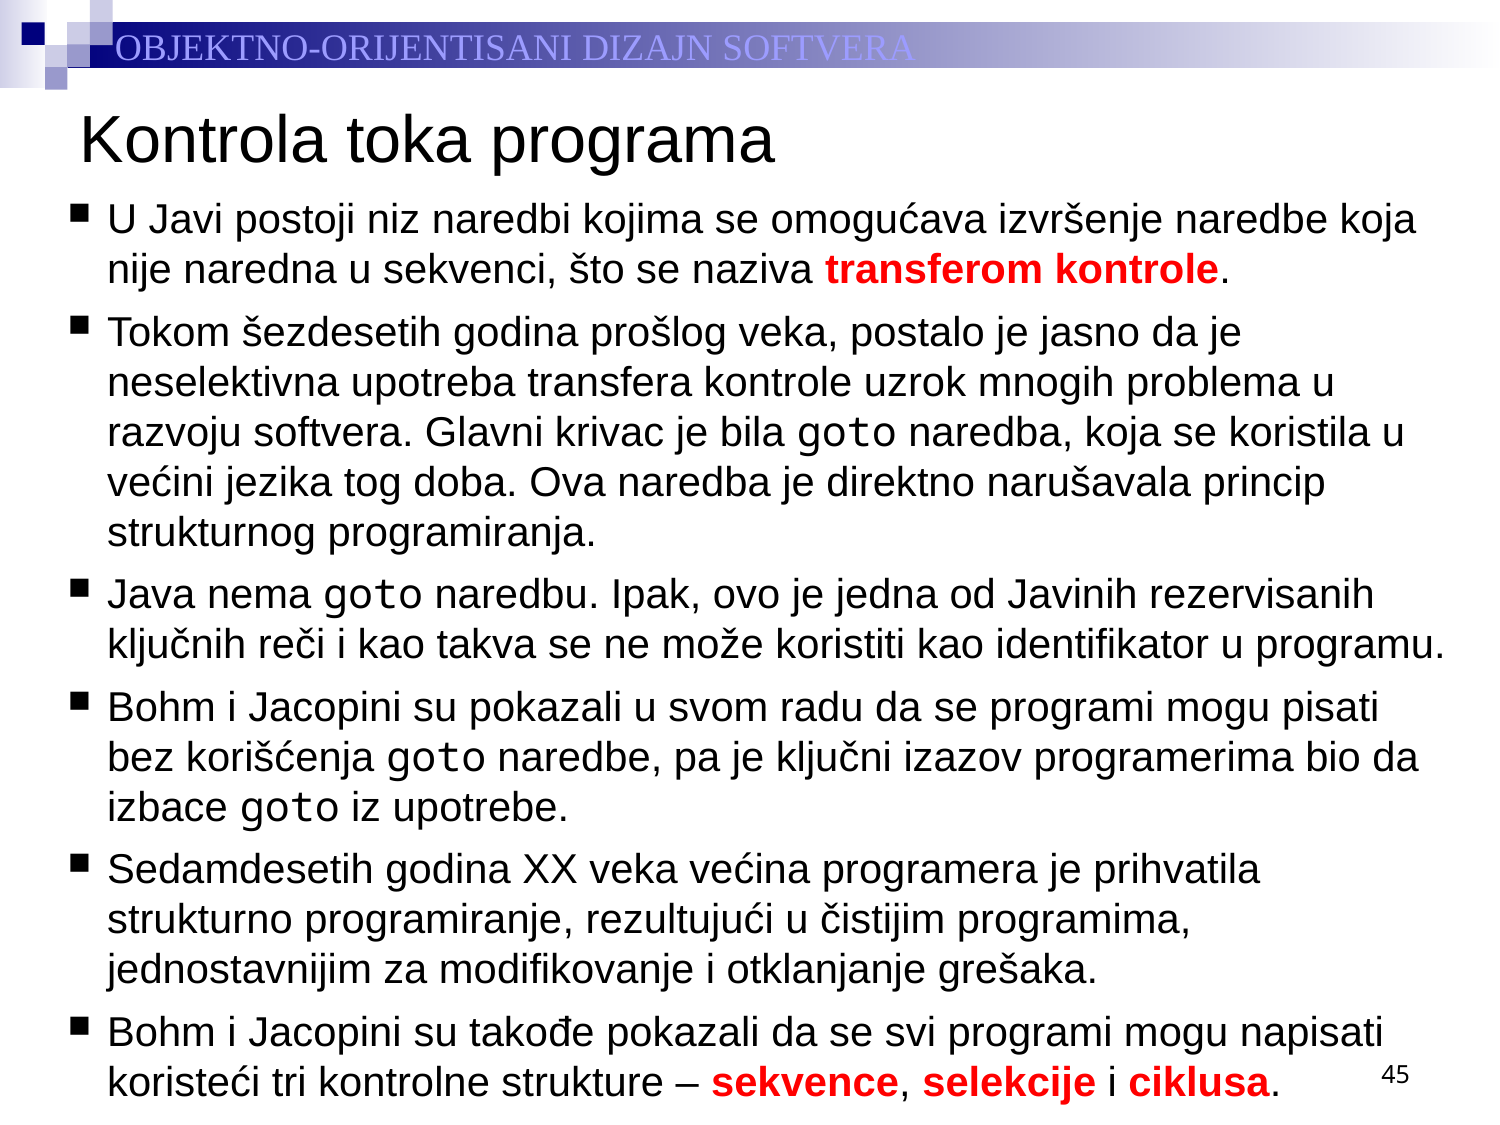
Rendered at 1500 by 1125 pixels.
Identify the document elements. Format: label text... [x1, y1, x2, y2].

title Kontrola toka programa [64, 86, 833, 184]
slide_number 45 [1074, 1024, 1426, 1101]
text_box U Javi postoji niz naredbi kojima se omogućava izvršenje naredbe koja nije naredna u sekvenci, što se naziva transferom kontrole. Tokom šezdesetih godina prošlog veka, postalo je jasno da je neselektivna upotreba transfera kontrole uzrok mnogih problema u razvoju softvera. Glavni krivac je bila goto naredba, koja se koristila u većini jezika tog doba. Ova naredba je direktno narušavala princip strukturnog programiranja. Java nema goto naredbu. Ipak, ovo je jedna od Javinih rezervisanih ključnih reči i kao takva se ne može koristiti kao identifikator u programu. Bohm i Jacopini su pokazali u svom radu da se programi mogu pisati bez korišćenja goto naredbe, pa je ključni izazov programerima bio da izbace goto iz upotrebe. Sedamdesetih godina XX veka većina programera je prihvatila strukturno programiranje, rezultujući u čistijim programima, jednostavnijim za modifikovanje i otklanjanje grešaka. Bohm i Jacopini su takođe pokazali da se svi programi mogu napisati koristeći tri kontrolne strukture – sekvence, selekcije i ciklusa. [53, 184, 1471, 1106]
